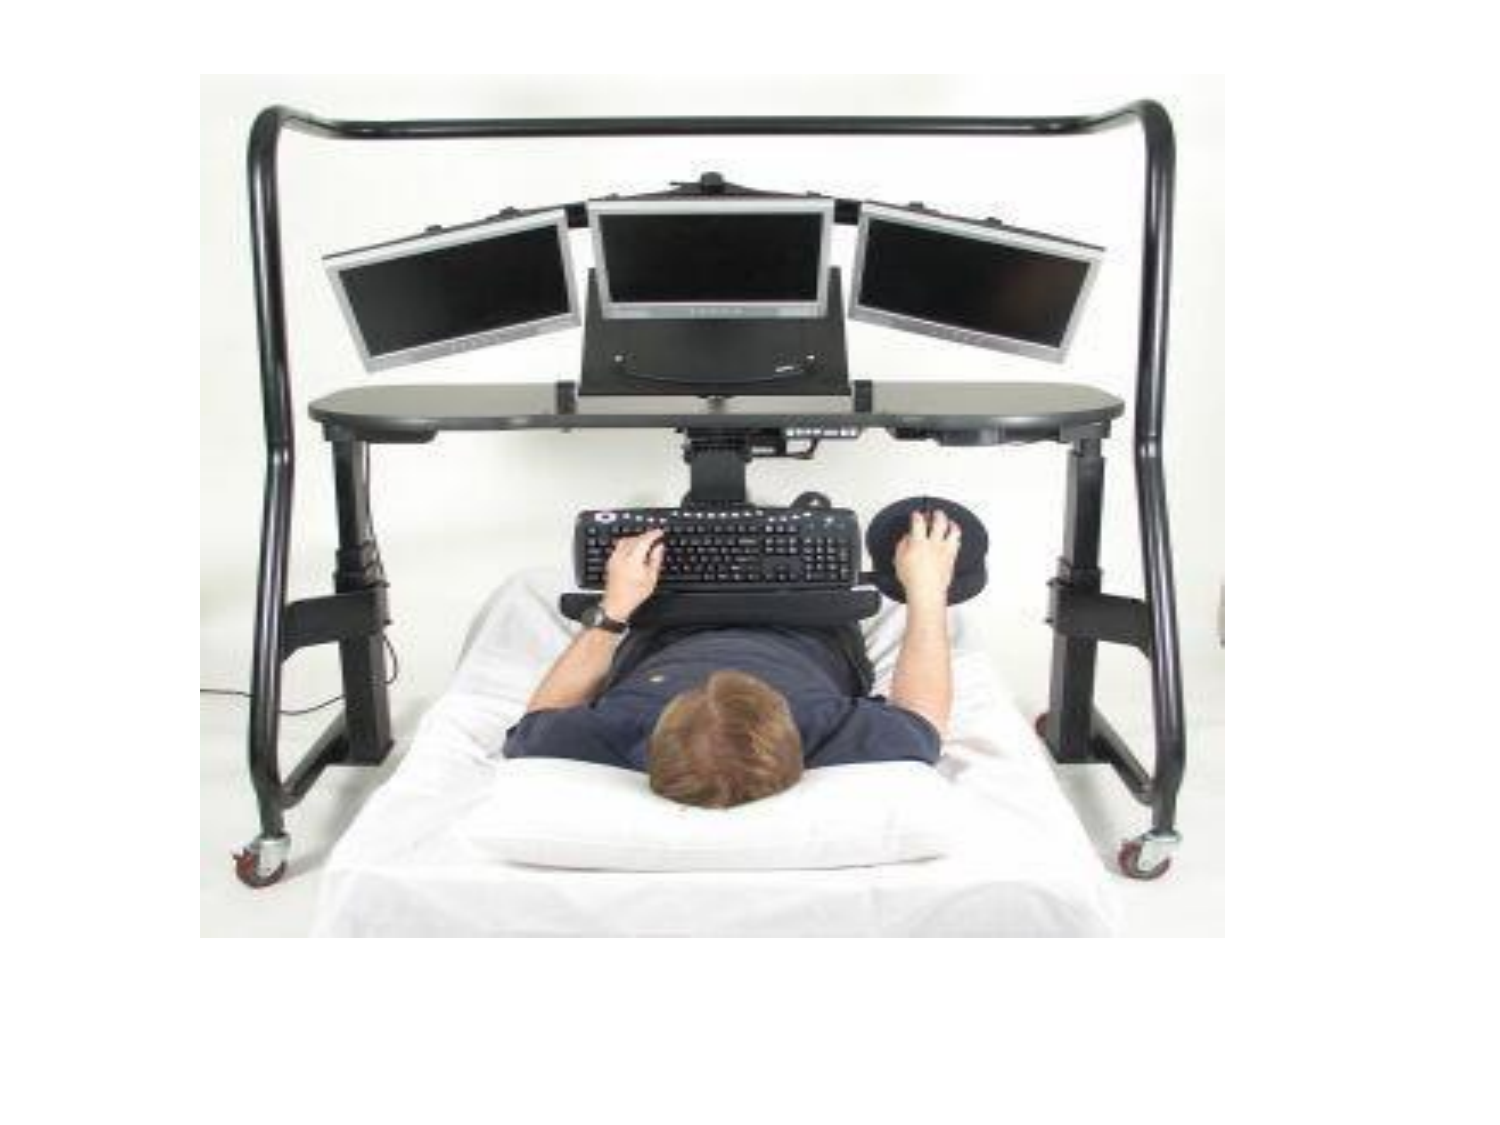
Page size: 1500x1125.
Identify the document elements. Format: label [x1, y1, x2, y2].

picture [199, 74, 1226, 938]
